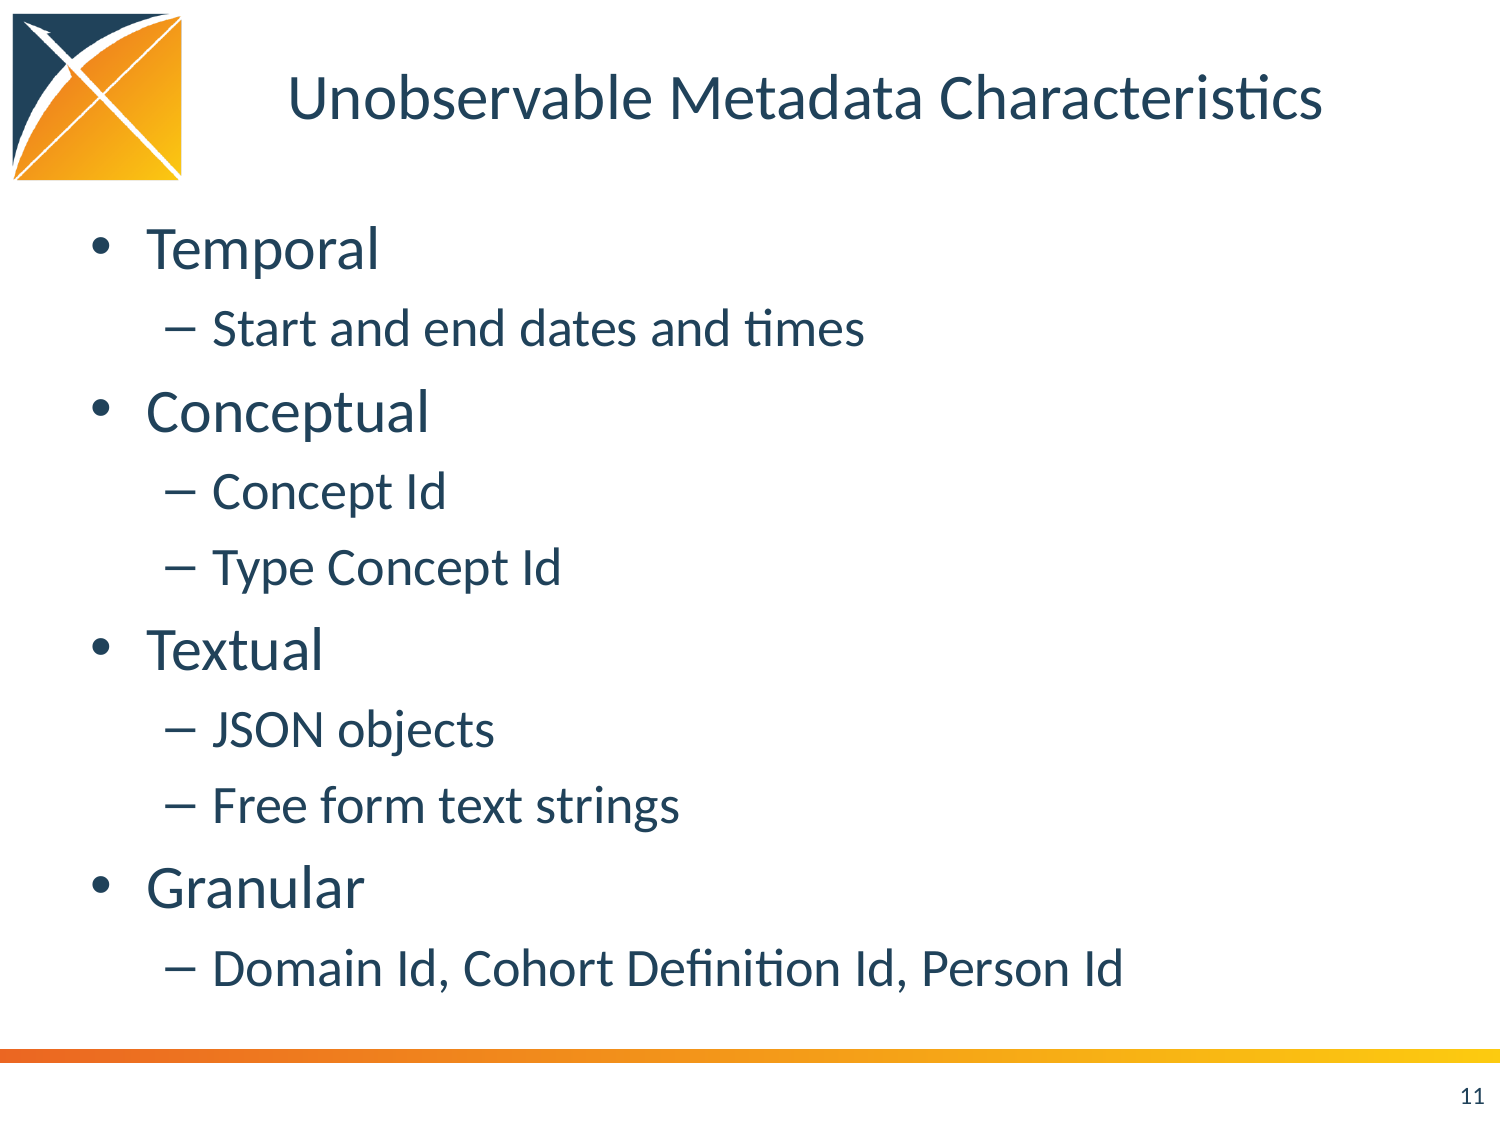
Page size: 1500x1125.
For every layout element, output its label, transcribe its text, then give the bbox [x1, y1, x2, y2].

slide_number 11 [1149, 1065, 1500, 1125]
list Temporal Start and end dates and times Conceptual Concept Id Type Concept Id Textual JSON objects Free form text strings Granular Domain Id, Cohort Definition Id, Person Id [75, 200, 1425, 1005]
title Unobservable Metadata Characteristics [187, 24, 1425, 163]
picture [0, 0, 206, 200]
